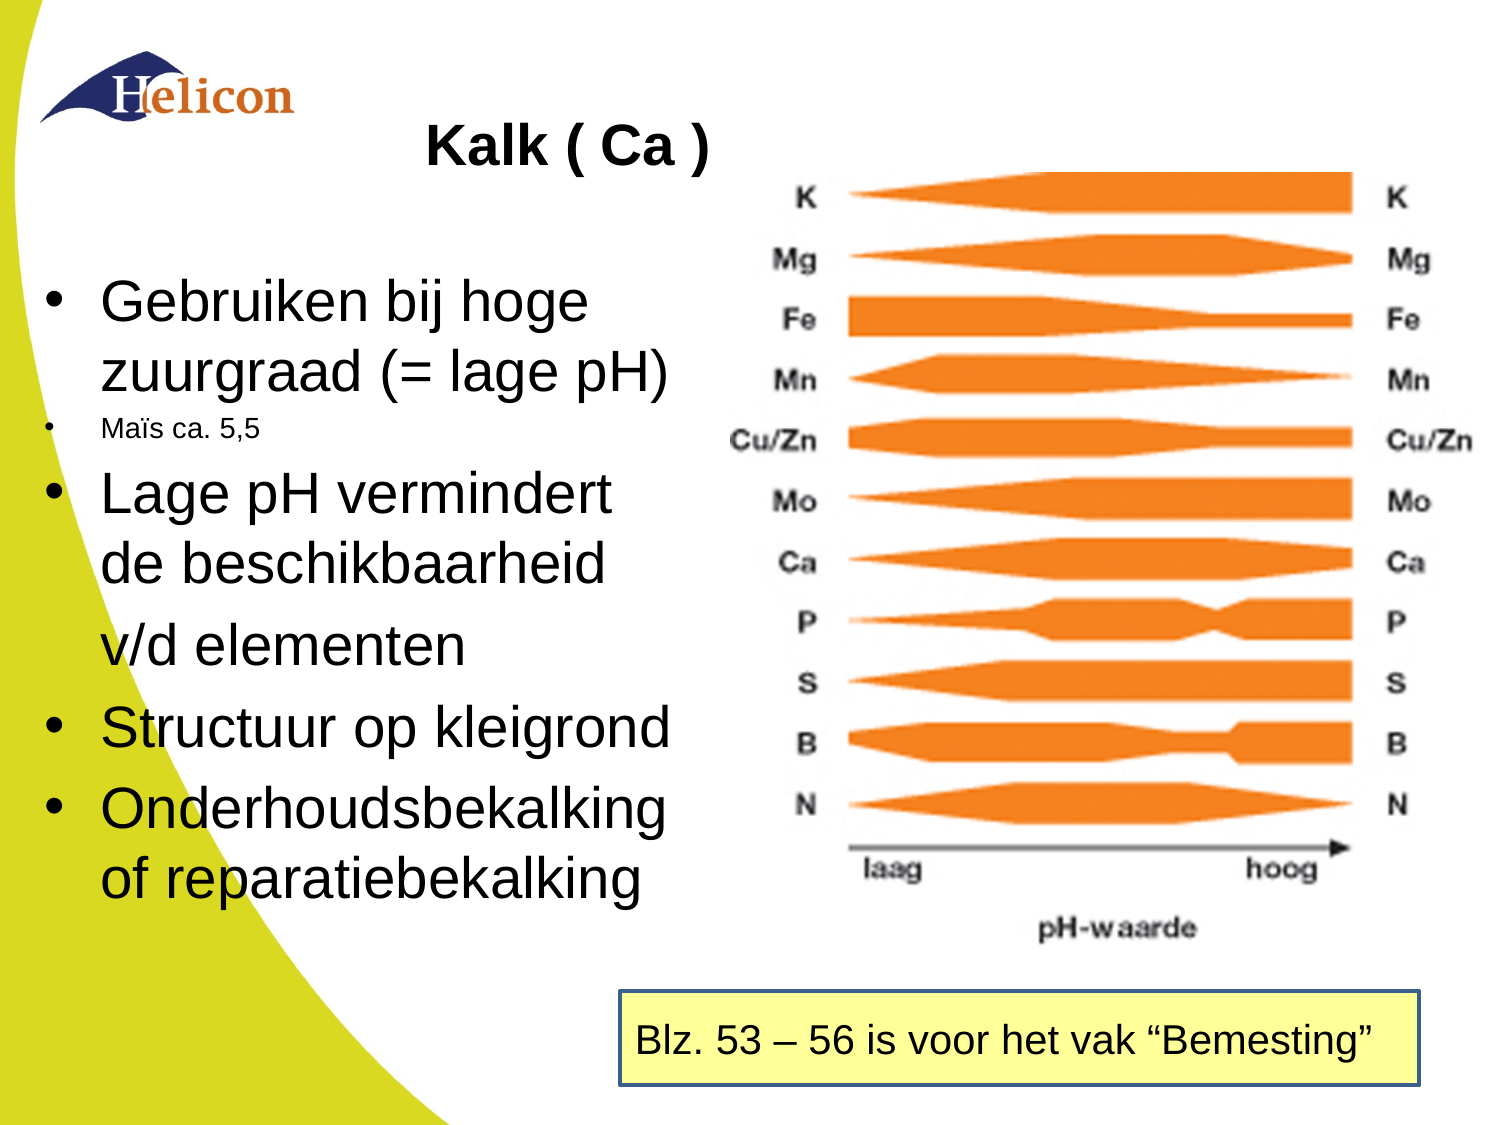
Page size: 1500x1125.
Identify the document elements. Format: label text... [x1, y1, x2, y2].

title Kalk ( Ca ) [51, 90, 727, 194]
list Gebruiken bij hoge zuurgraad (= lage pH) Maïs ca. 5,5 Lage pH vermindert de beschikbaarheid v/d elementen Structuur op kleigrond Onderhoudsbekalking of reparatiebekalking [29, 255, 1380, 999]
text_box Blz. 53 – 56 is voor het vak “Bemesting” [618, 989, 1421, 1087]
picture [0, 0, 1500, 1125]
